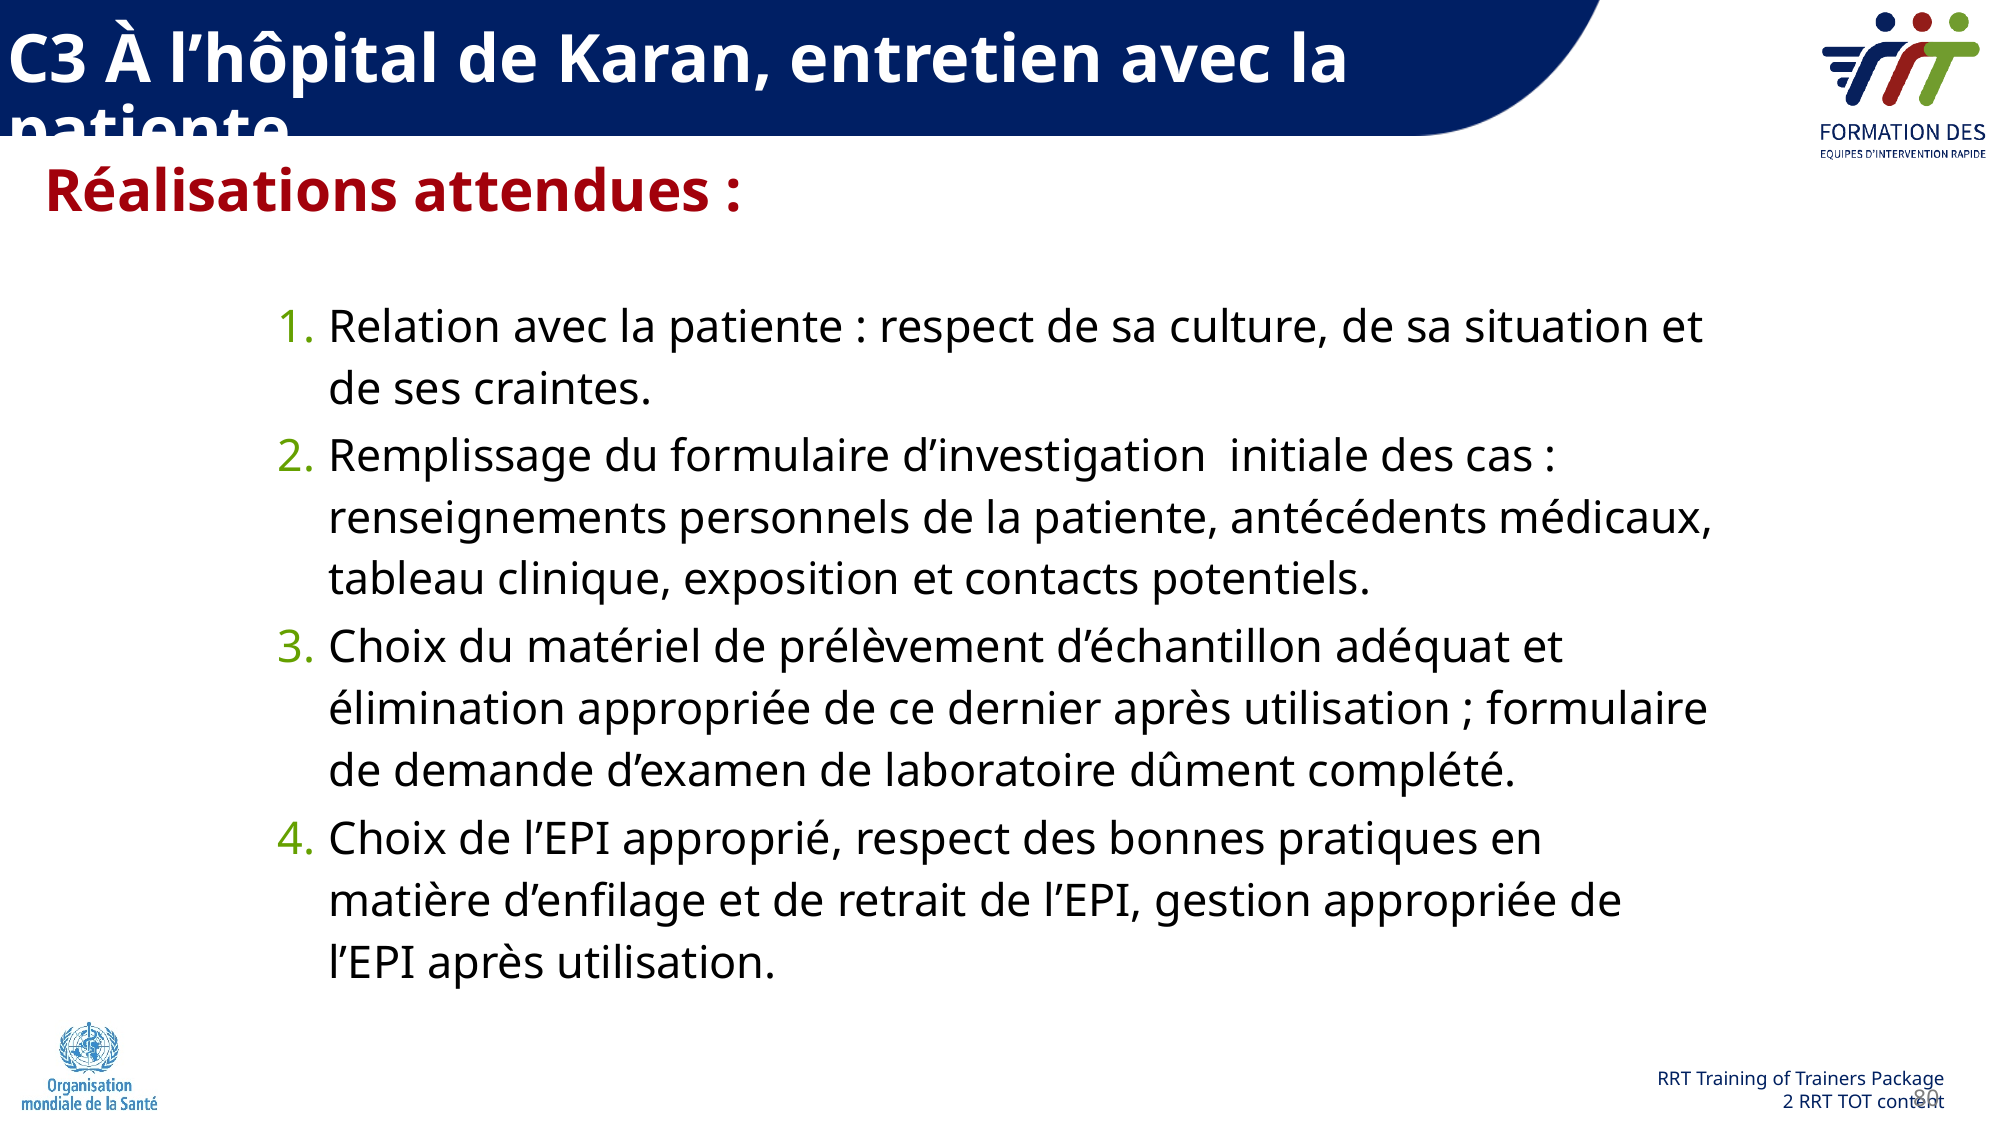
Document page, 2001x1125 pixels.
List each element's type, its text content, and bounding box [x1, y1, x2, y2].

picture [1820, 11, 1986, 160]
picture [20, 1020, 158, 1111]
list Relation avec la patiente : respect de sa culture, de sa situation et de ses craintes. Remplissage du formulaire d’investigation initiale des cas : renseignements personnels de la patiente, antécédents médicaux, tableau clinique, exposition et contacts potentiels. Choix du matériel de prélèvement d’échantillon adéquat et élimination appropriée de ce dernier après utilisation ; formulaire de demande d’examen de laboratoire dûment complété. Choix de l’EPI approprié, respect des bonnes pratiques en matière d’enfilage et de retrait de l’EPI, gestion appropriée de l’EPI après utilisation. [269, 281, 1728, 1046]
picture [0, 0, 1623, 136]
text_box Réalisations attendues : [36, 154, 874, 232]
text_box C3 À l’hôpital de Karan, entretien avec la patiente [0, 17, 1594, 176]
